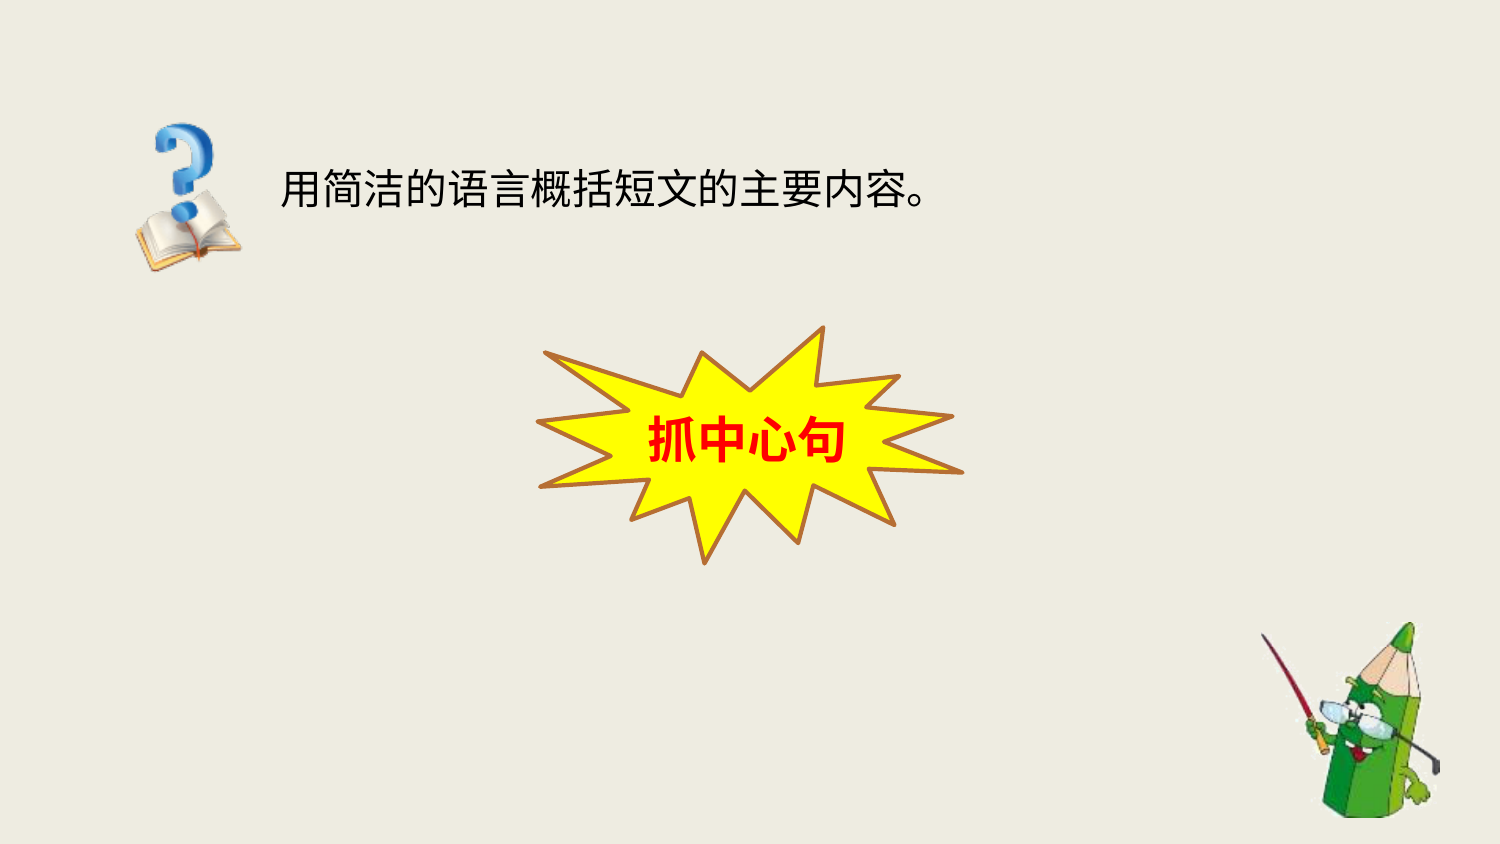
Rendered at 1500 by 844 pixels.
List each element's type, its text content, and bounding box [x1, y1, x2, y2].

text_box 抓中心句 [535, 325, 965, 566]
text_box 用简洁的语言概括短文的主要内容。 [269, 155, 1500, 221]
picture [1260, 622, 1440, 818]
picture [111, 115, 266, 281]
